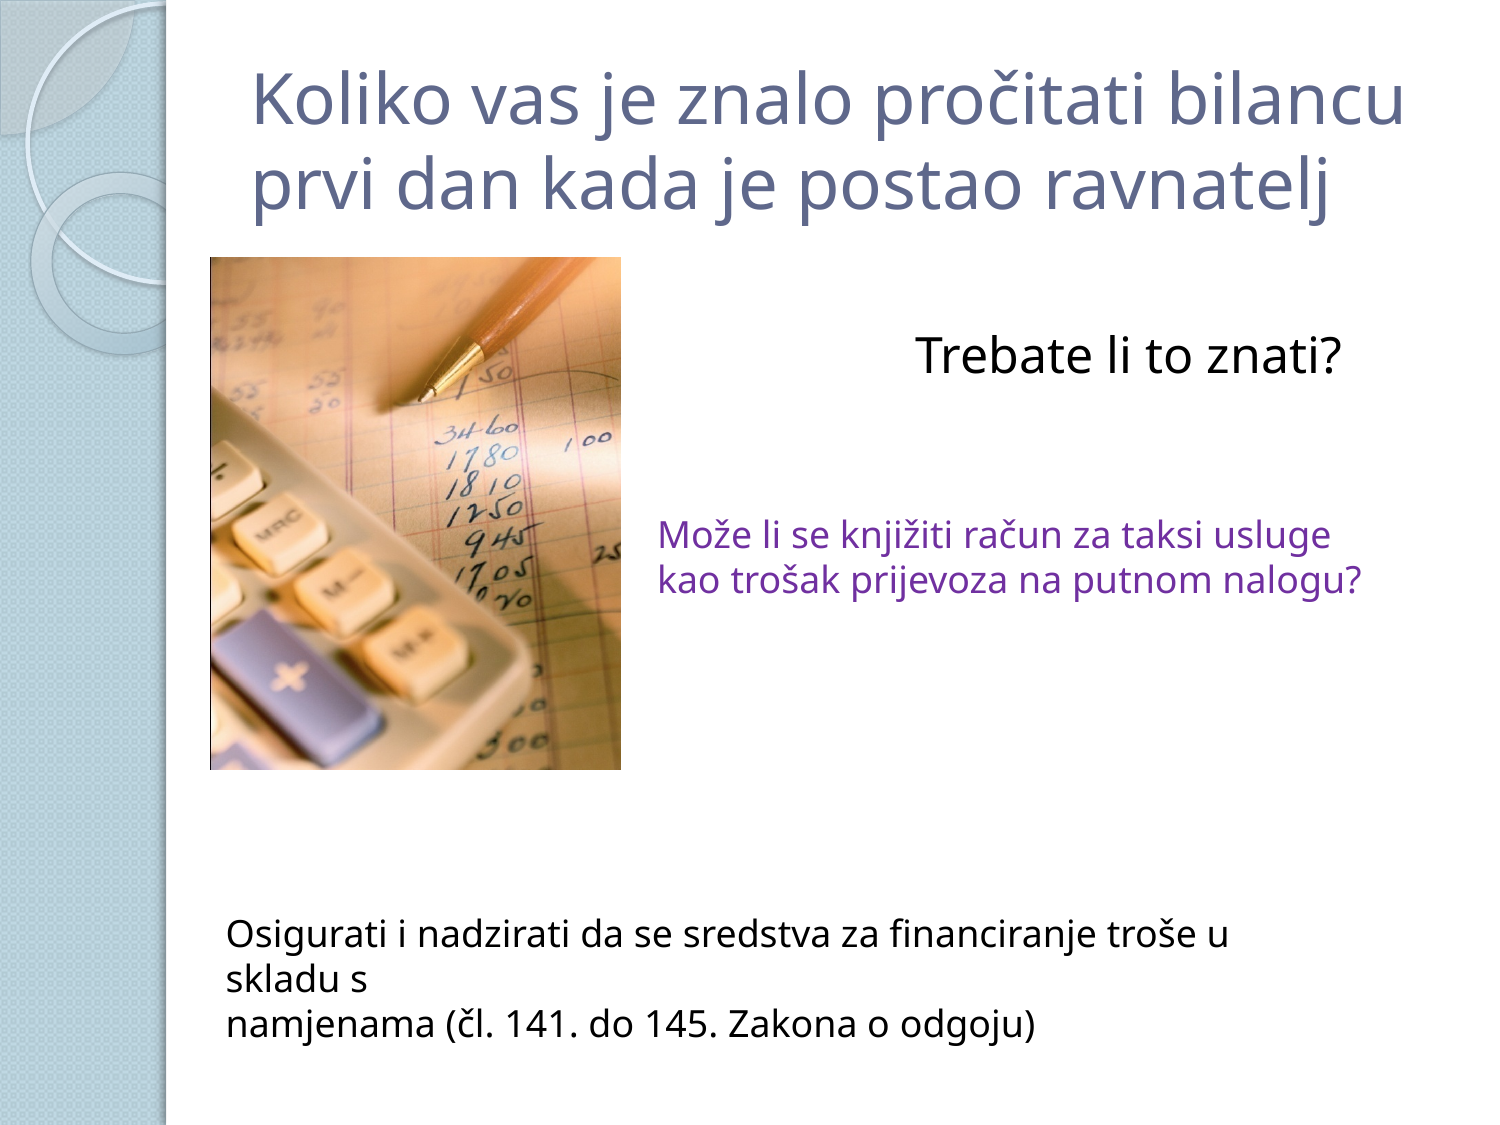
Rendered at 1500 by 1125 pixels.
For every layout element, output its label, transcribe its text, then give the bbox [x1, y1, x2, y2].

text_box Trebate li to znati? [900, 316, 1358, 392]
text_box Može li se knjižiti račun za taksi usluge kao trošak prijevoza na putnom nalogu? [642, 503, 1378, 609]
title Koliko vas je znalo pročitati bilancu prvi dan kada je postao ravnatelj [235, 45, 1466, 233]
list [210, 257, 621, 770]
text_box Osigurati i nadzirati da se sredstva za financiranje troše u skladu s namjenama (čl. 141. do 145. Zakona o odgoju) [210, 902, 1360, 1053]
